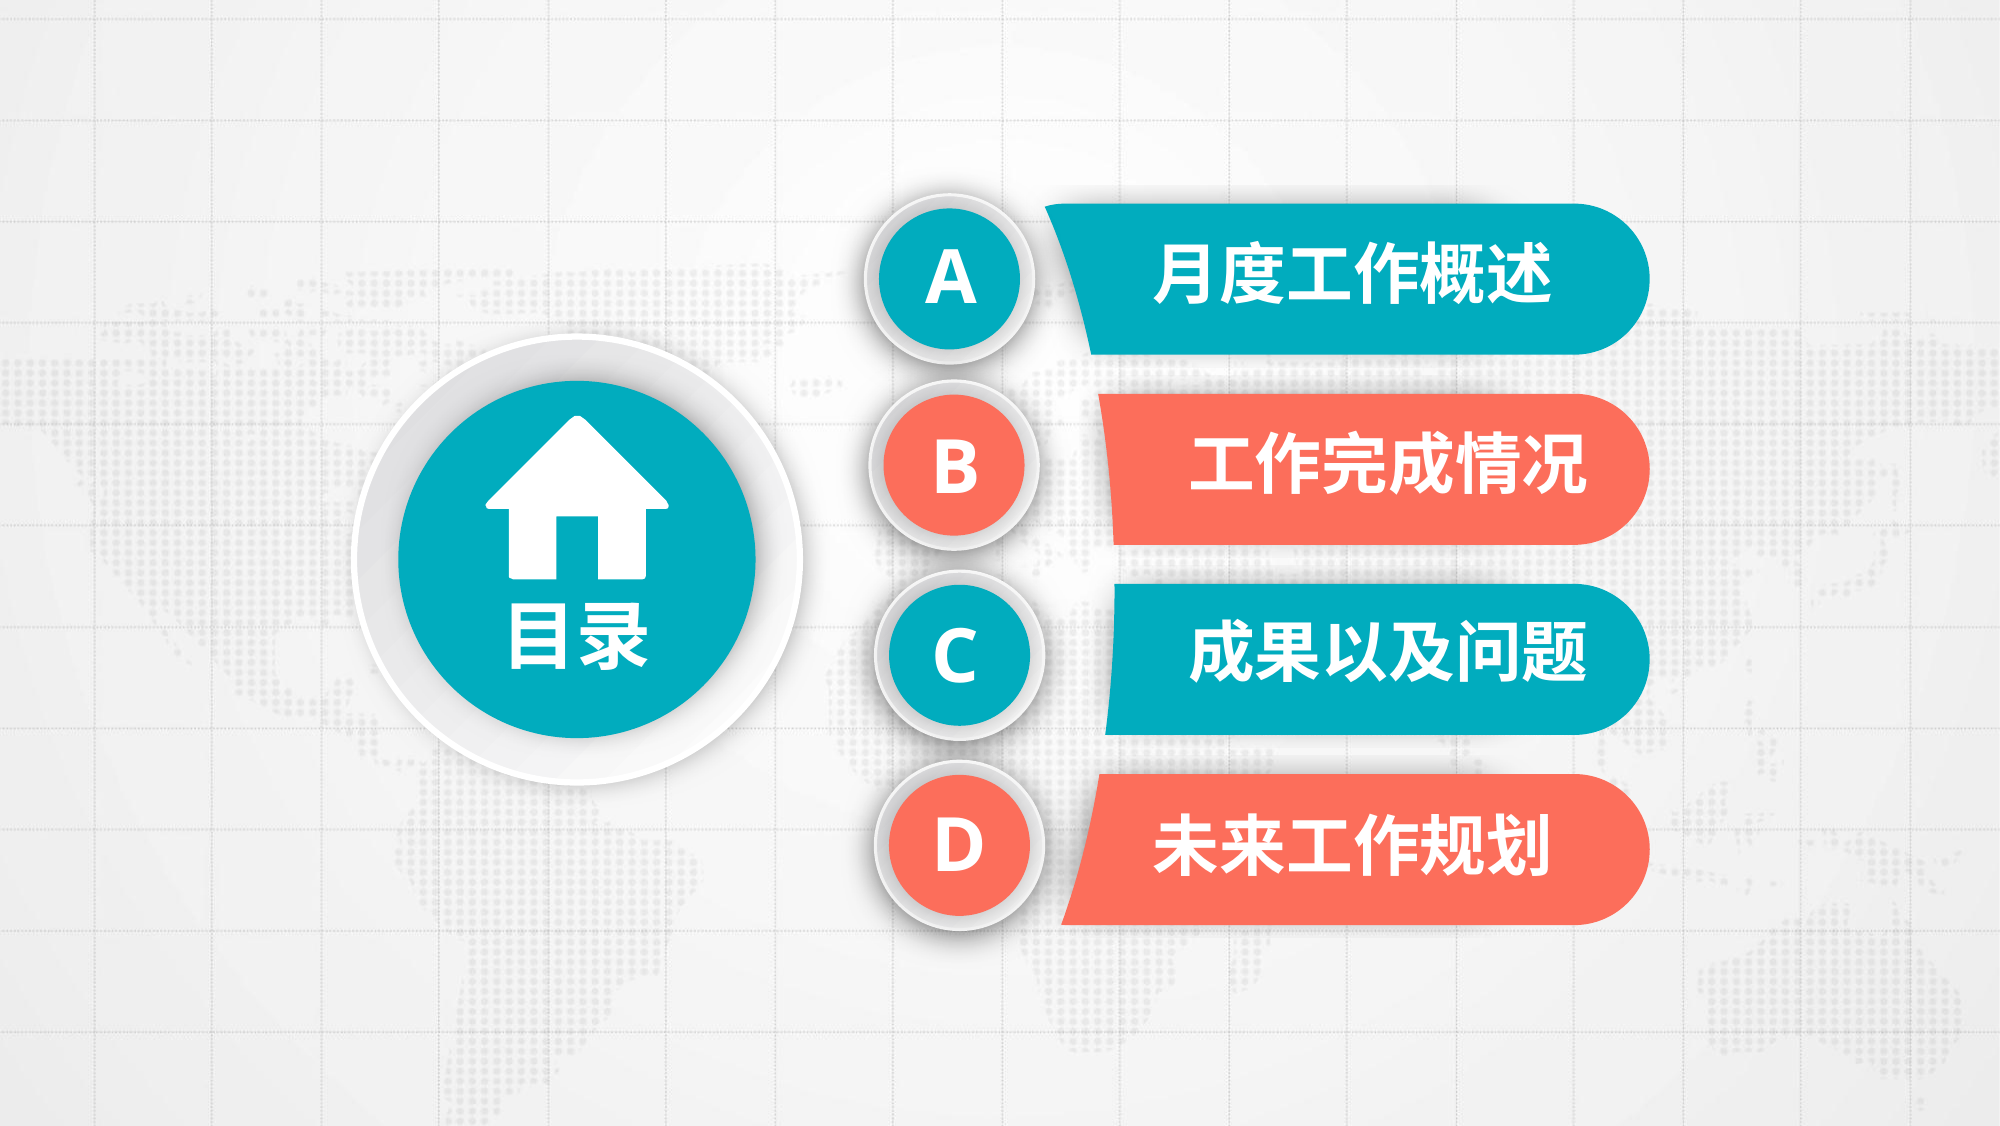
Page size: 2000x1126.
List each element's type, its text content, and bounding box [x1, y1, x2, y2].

text_box [877, 207, 1022, 351]
text_box 未来工作规划 [1138, 796, 1711, 892]
text_box [882, 393, 1026, 537]
text_box [1096, 392, 1640, 546]
text_box [887, 773, 1032, 917]
text_box C [917, 600, 995, 706]
picture [0, 0, 2000, 1126]
text_box 工作完成情况 [1173, 414, 1650, 509]
text_box D [916, 789, 1002, 895]
text_box [1043, 202, 1651, 356]
text_box 成果以及问题 [1173, 602, 1687, 697]
text_box [352, 335, 801, 784]
text_box A [910, 220, 993, 326]
text_box 月度工作概述 [1138, 224, 1602, 319]
text_box [1104, 582, 1641, 736]
text_box 目录 [487, 581, 667, 686]
text_box B [915, 410, 996, 516]
text_box [485, 415, 669, 580]
text_box [888, 583, 1032, 727]
text_box [397, 379, 757, 740]
text_box [1059, 773, 1638, 927]
